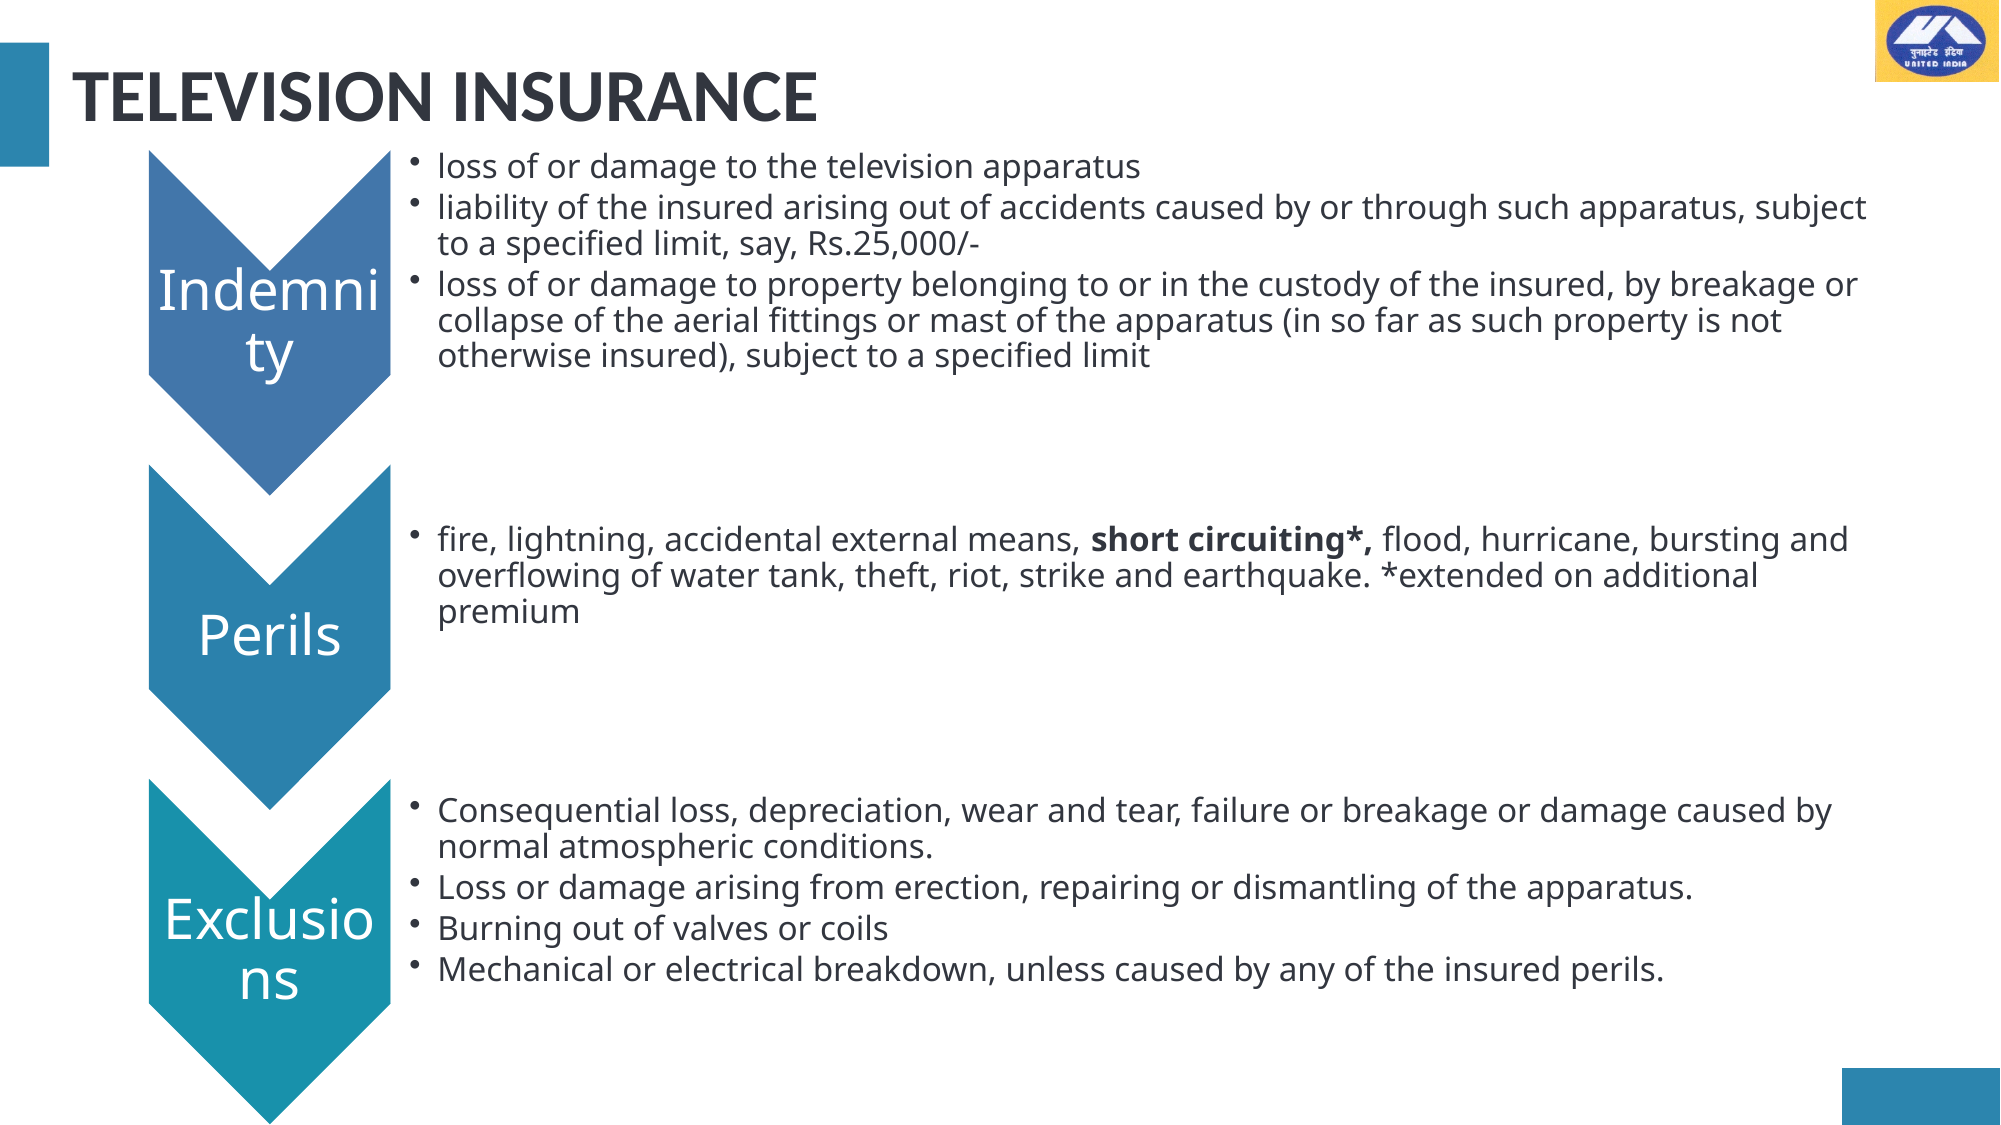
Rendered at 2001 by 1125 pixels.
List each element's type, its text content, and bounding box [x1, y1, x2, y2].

picture [1875, 0, 2000, 82]
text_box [148, 149, 1898, 1125]
title TELEVISION INSURANCE [57, 27, 1520, 168]
